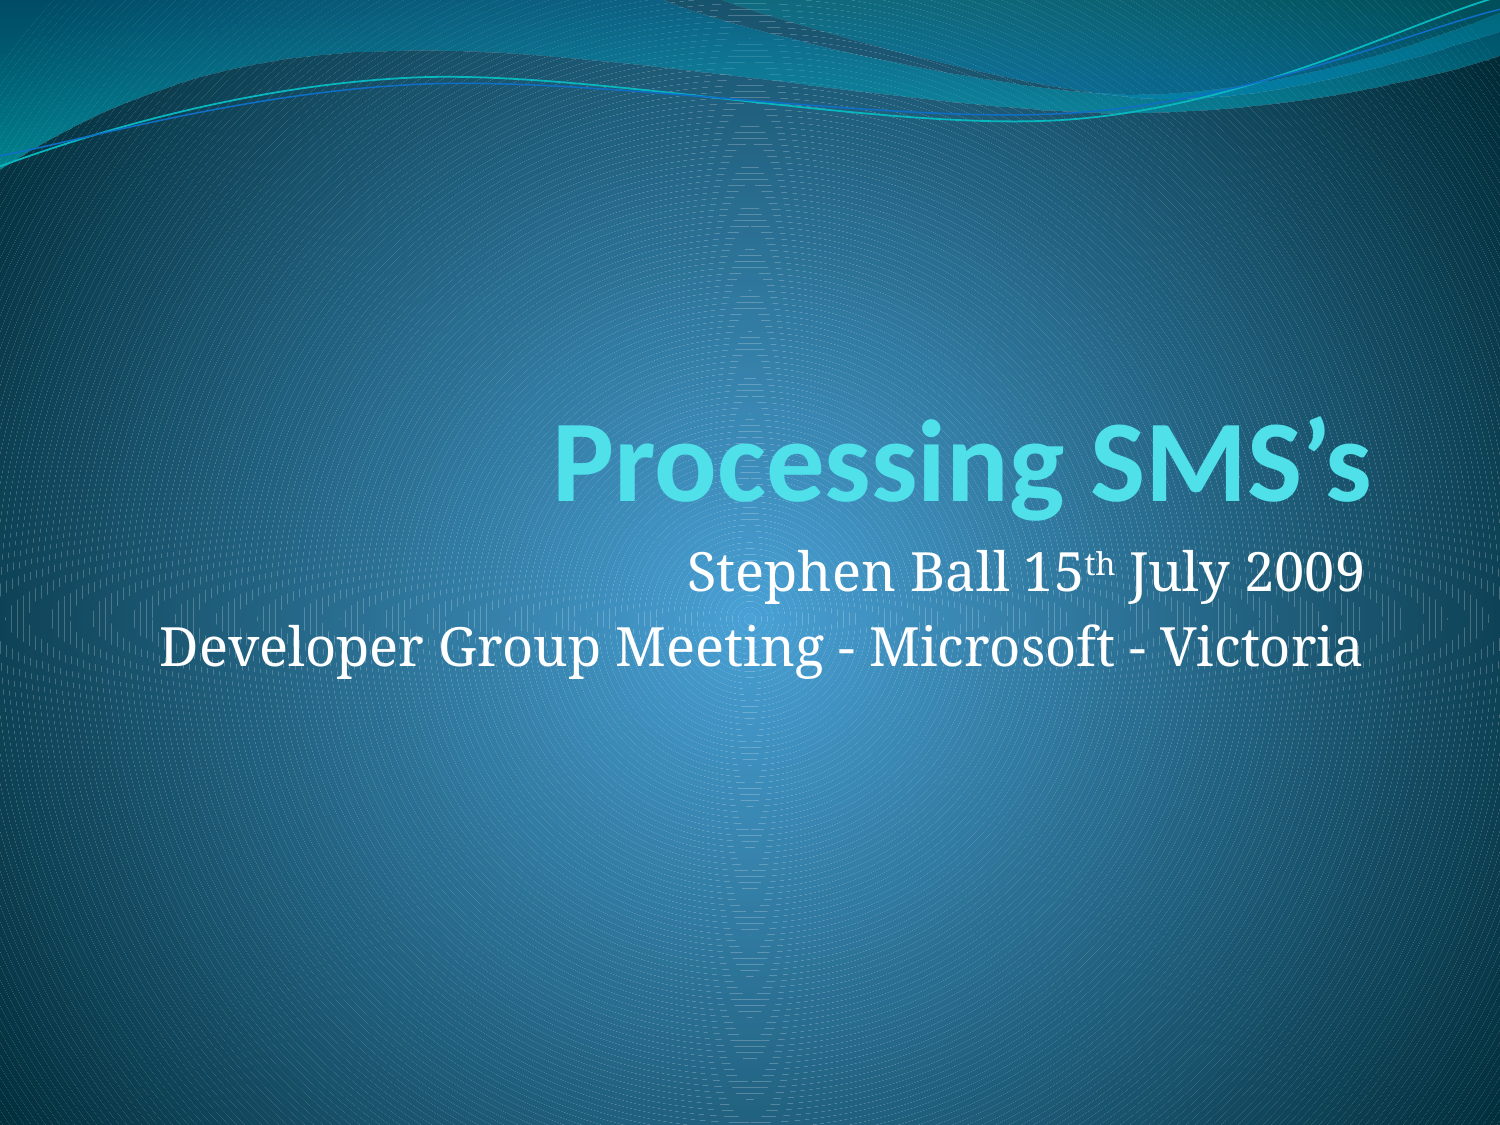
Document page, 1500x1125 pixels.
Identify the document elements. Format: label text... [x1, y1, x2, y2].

title Processing SMS’s [87, 224, 1376, 525]
subtitle Stephen Ball 15th July 2009 Developer Group Meeting - Microsoft - Victoria [87, 529, 1376, 818]
